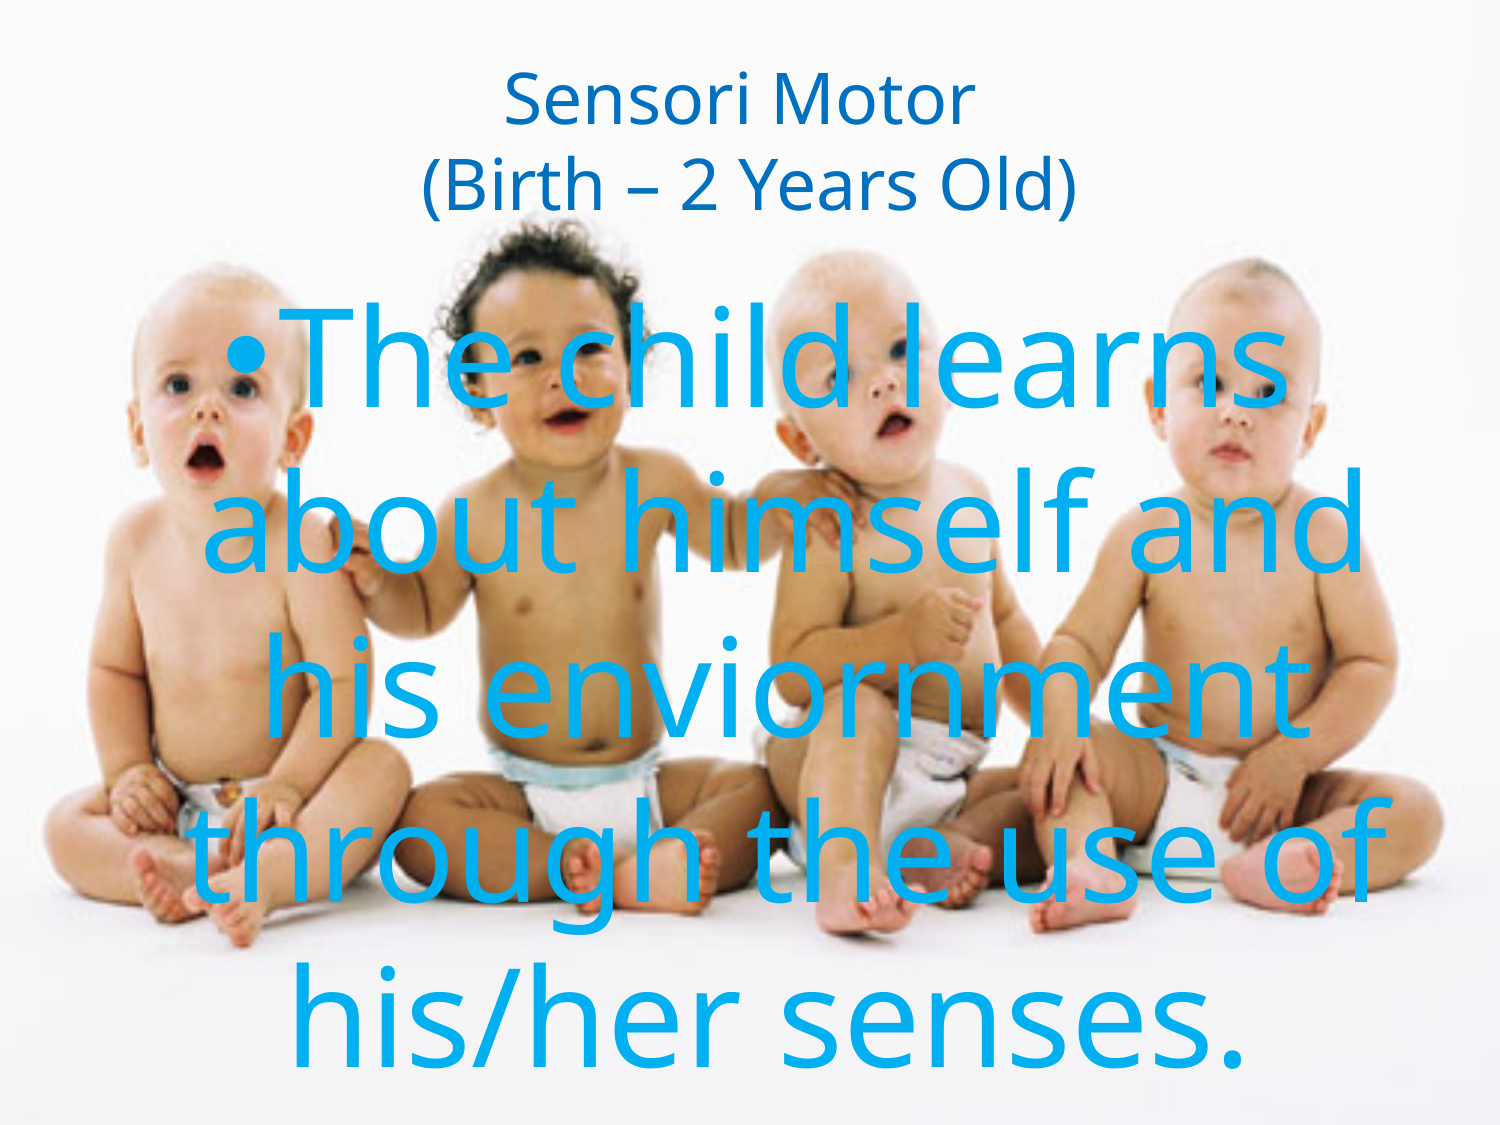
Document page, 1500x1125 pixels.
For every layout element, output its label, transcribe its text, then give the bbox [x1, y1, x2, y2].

title Sensori Motor (Birth – 2 Years Old) [74, 44, 1426, 233]
list The child learns about himself and his enviornment through the use of his/her senses. [74, 262, 1442, 1006]
picture [0, 0, 1500, 1125]
